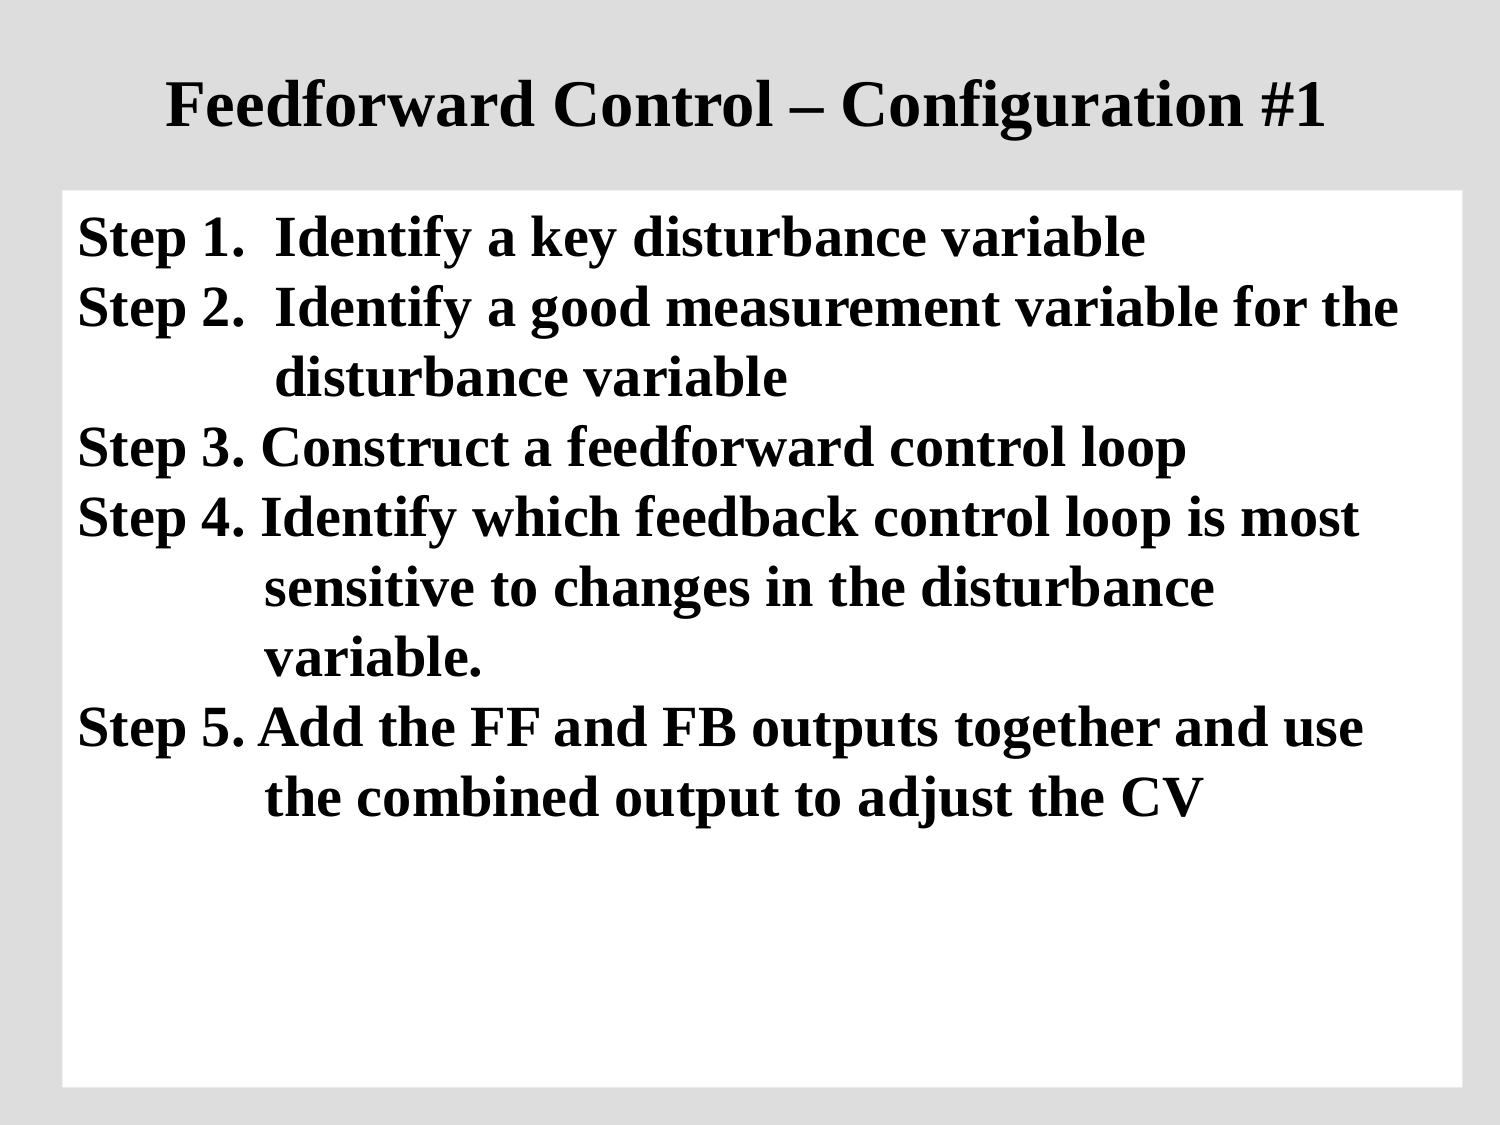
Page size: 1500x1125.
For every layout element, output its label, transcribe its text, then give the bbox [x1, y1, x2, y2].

subtitle Step 1. Identify a key disturbance variable Step 2. Identify a good measurement variable for the disturbance variable Step 3. Construct a feedforward control loop Step 4. Identify which feedback control loop is most sensitive to changes in the disturbance variable. Step 5. Add the FF and FB outputs together and use the combined output to adjust the CV [62, 190, 1463, 1088]
title Feedforward Control – Configuration #1 [41, 24, 1454, 175]
